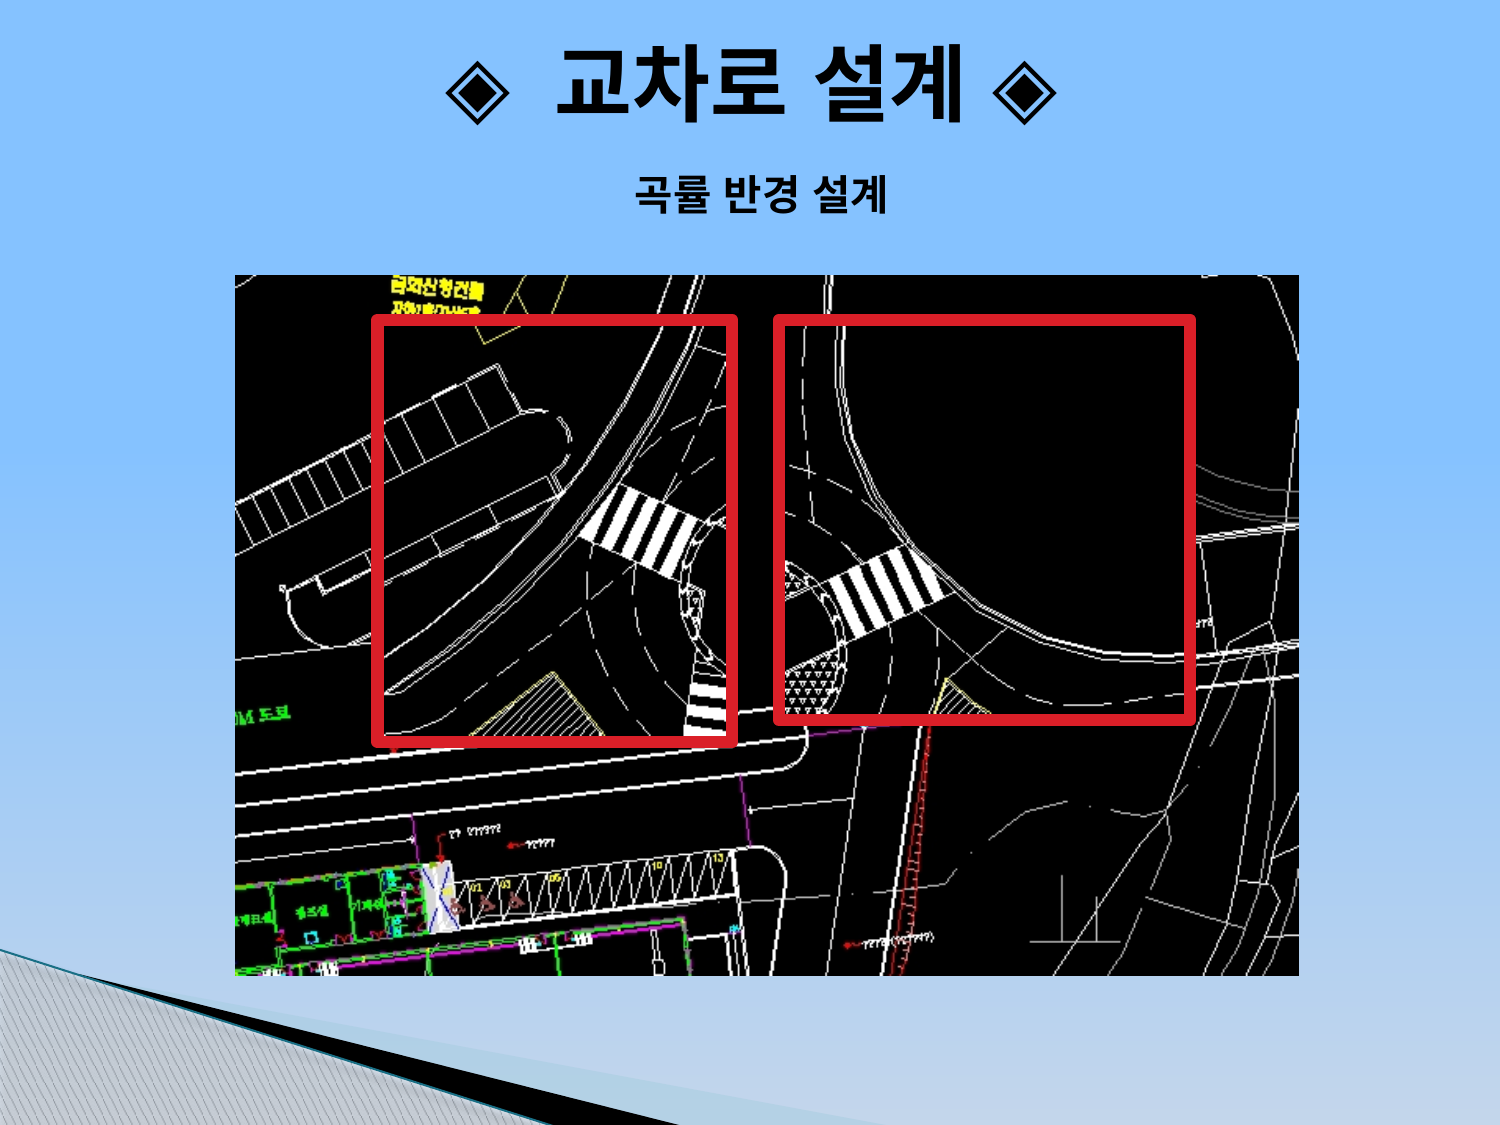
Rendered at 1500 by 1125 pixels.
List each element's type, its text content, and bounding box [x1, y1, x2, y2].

text_box 곡률 반경 설계 [620, 160, 963, 226]
picture [235, 275, 1300, 977]
title ◈ 교차로 설계 ◈ [76, 23, 1427, 141]
